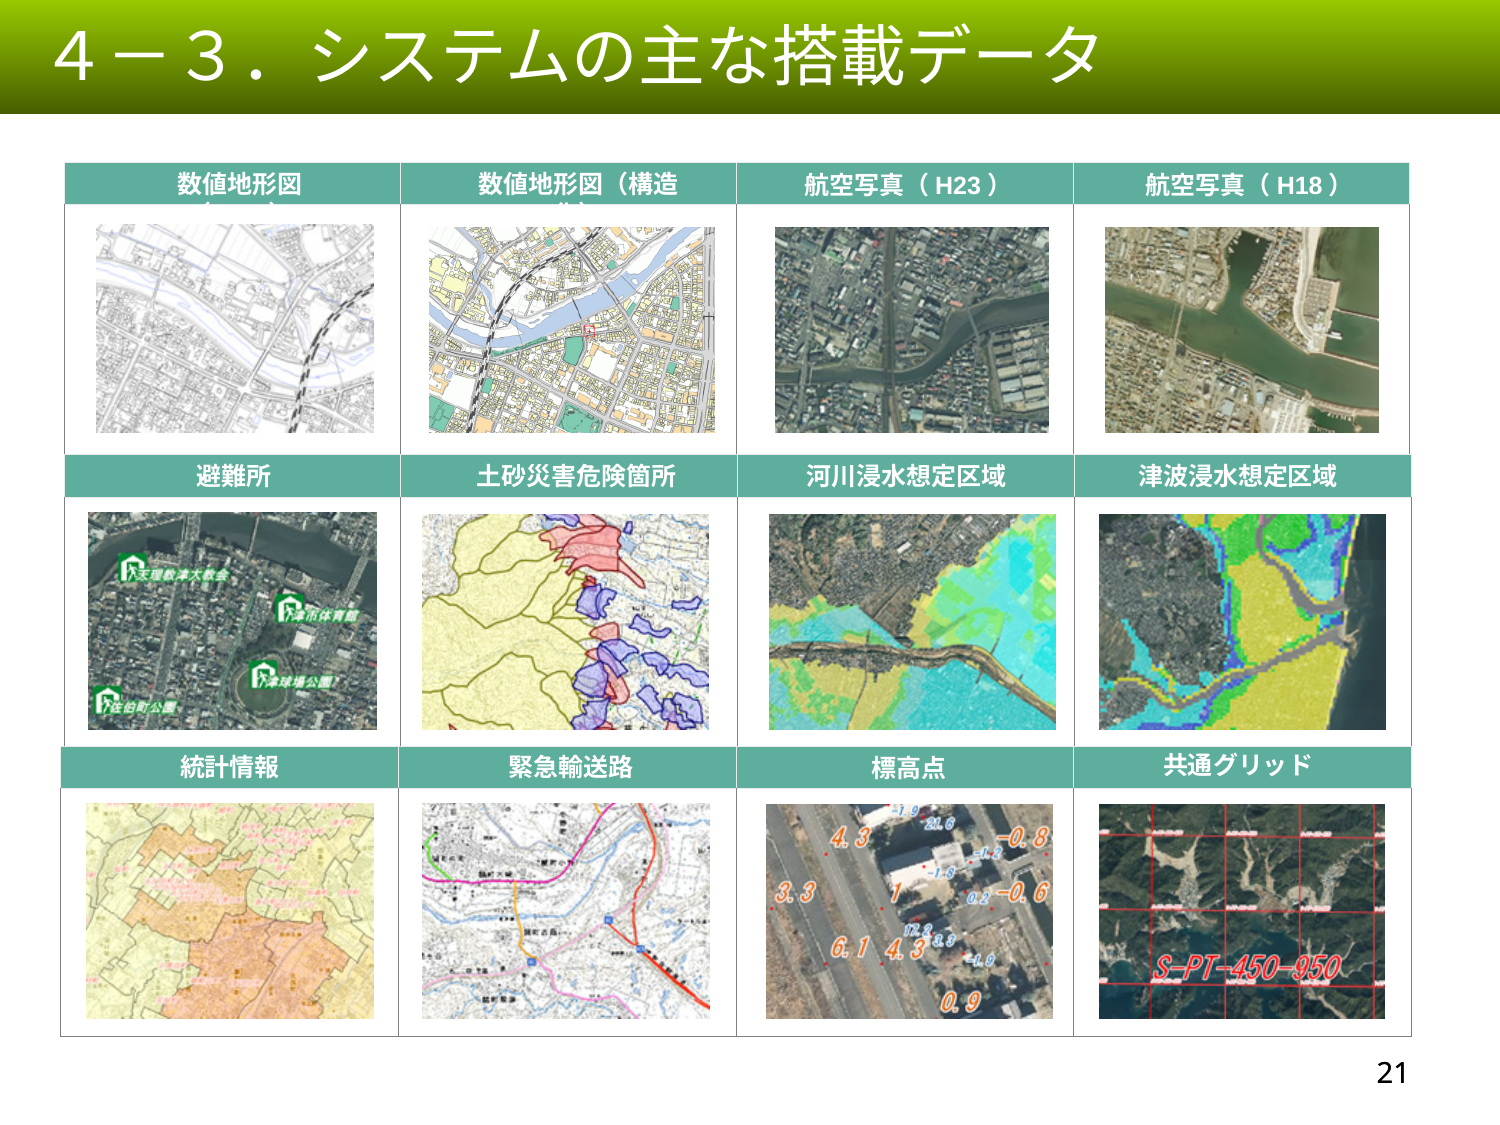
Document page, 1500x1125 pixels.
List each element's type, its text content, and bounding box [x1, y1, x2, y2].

picture [775, 227, 1049, 433]
table_cell [738, 498, 1074, 746]
table_header [362, 163, 400, 204]
picture [768, 513, 1056, 730]
text_box 共通グリッド [1116, 742, 1361, 787]
table_header [1372, 163, 1409, 204]
table_cell [61, 789, 398, 1036]
picture [96, 224, 374, 433]
table_header [1031, 747, 1073, 788]
table_header [356, 455, 400, 497]
table_header [716, 163, 736, 204]
table_header [1031, 163, 1073, 204]
table_header [352, 747, 398, 788]
picture [88, 512, 377, 730]
text_box 津波浸水想定区域 [1116, 453, 1361, 499]
picture [1105, 227, 1379, 433]
text_box 20 [1074, 1046, 1425, 1103]
title ４－３．システムの主な搭載データ [25, 12, 1471, 96]
text_box 統計情報 [108, 744, 352, 790]
table_header [1075, 455, 1116, 497]
picture [422, 513, 710, 730]
table_cell [1075, 498, 1411, 746]
table_header [1361, 455, 1411, 497]
table_header [1074, 747, 1411, 788]
table_cell [737, 789, 1073, 1036]
table_header [61, 747, 108, 788]
table_cell [399, 789, 736, 1036]
table_header [65, 163, 117, 204]
picture [422, 803, 711, 1019]
table_header [738, 455, 784, 497]
table_header [694, 747, 736, 788]
table_cell [401, 498, 737, 746]
text_box 航空写真（H18） [1127, 162, 1372, 207]
table_header [401, 163, 440, 204]
text_box 土砂災害危険箇所 [454, 452, 699, 498]
picture [766, 803, 1053, 1019]
text_box 河川浸水想定区域 [784, 453, 1029, 498]
table_cell [401, 205, 736, 454]
picture [1098, 513, 1386, 730]
table_header [399, 747, 449, 788]
text_box 標高点 [786, 745, 1031, 790]
text_box 航空写真（H23） [786, 162, 1031, 207]
table_cell [737, 205, 1073, 454]
table_header [401, 455, 454, 497]
table_cell [65, 205, 400, 454]
table_cell [65, 498, 400, 746]
table_header [1074, 163, 1127, 204]
picture [1098, 803, 1386, 1019]
text_box 数値地形図（H23） [117, 161, 362, 223]
table_header [737, 747, 786, 788]
text_box 緊急輸送路 [449, 744, 694, 790]
table_header [699, 455, 737, 497]
text_box 避難所 [111, 452, 356, 498]
text_box 数値地形図（構造化） [440, 160, 716, 226]
picture [86, 803, 374, 1019]
table_header [1029, 455, 1074, 497]
table_cell [1074, 205, 1409, 454]
table_cell [1074, 789, 1411, 1036]
table_header [65, 455, 111, 497]
table_header [737, 163, 786, 204]
picture [429, 227, 716, 433]
